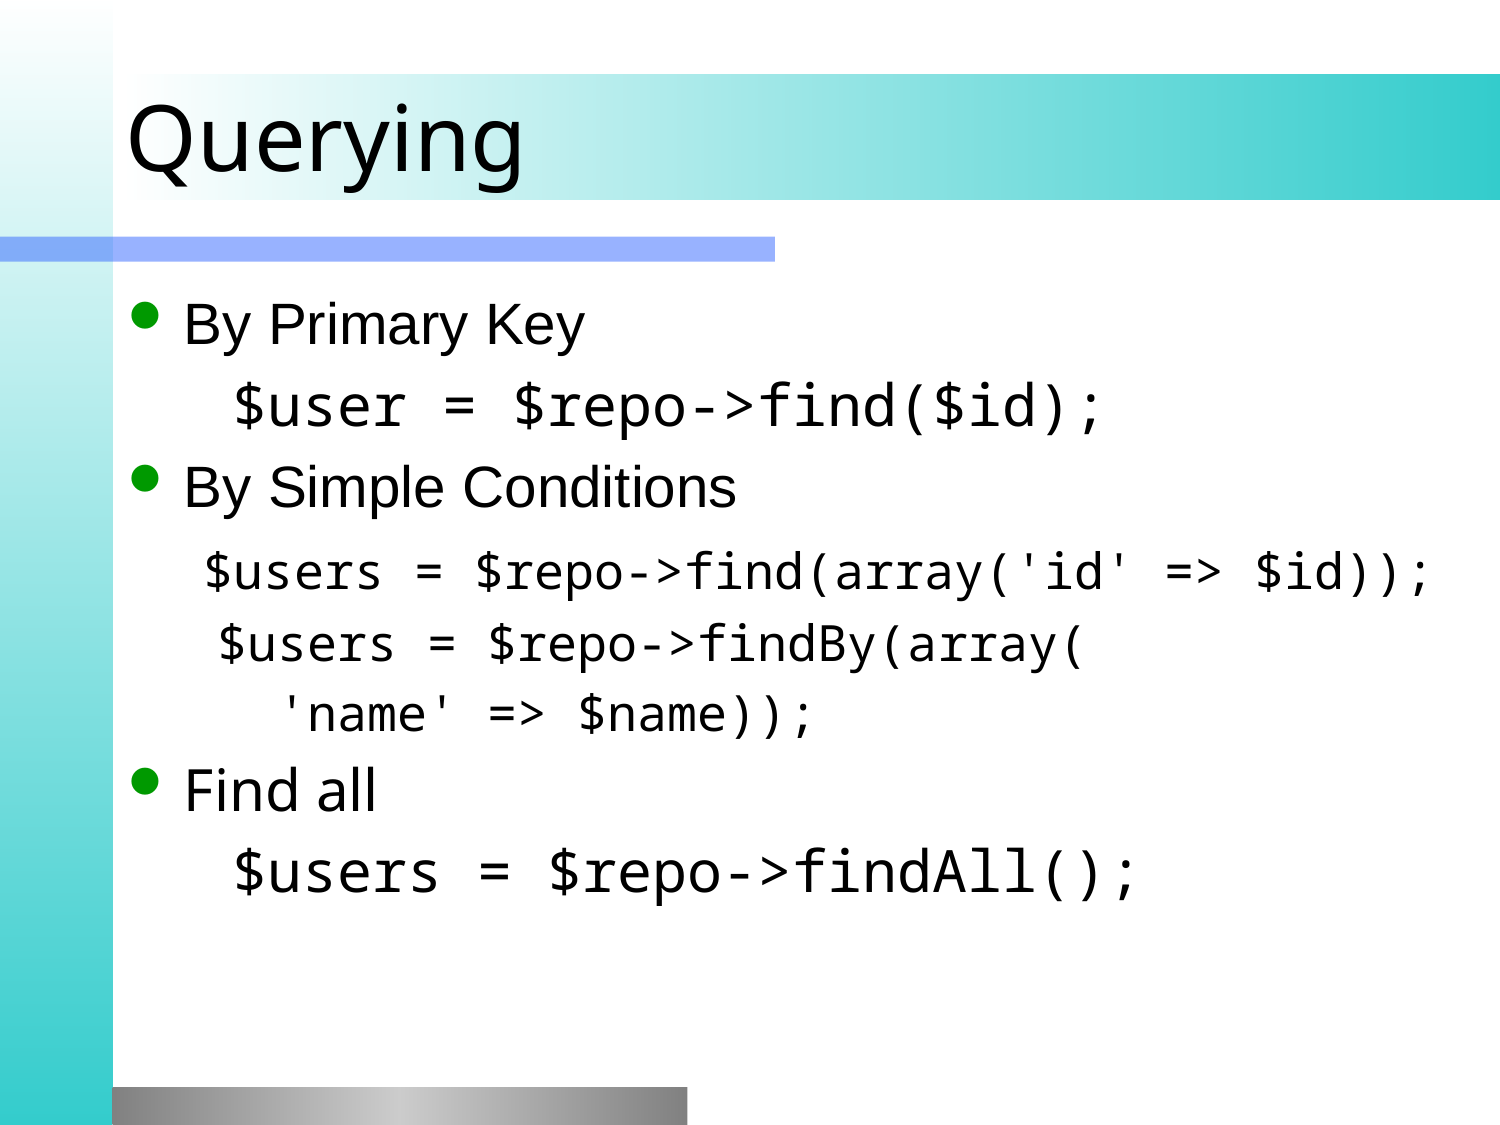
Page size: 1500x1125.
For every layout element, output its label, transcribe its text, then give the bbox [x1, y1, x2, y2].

list By Primary Key $user = $repo->find($id); By Simple Conditions $users = $repo->find(array('id' => $id)); $users = $repo->findBy(array( 'name' => $name)); Find all $users = $repo->findAll(); [112, 278, 1500, 1073]
title Querying [110, 40, 1386, 229]
